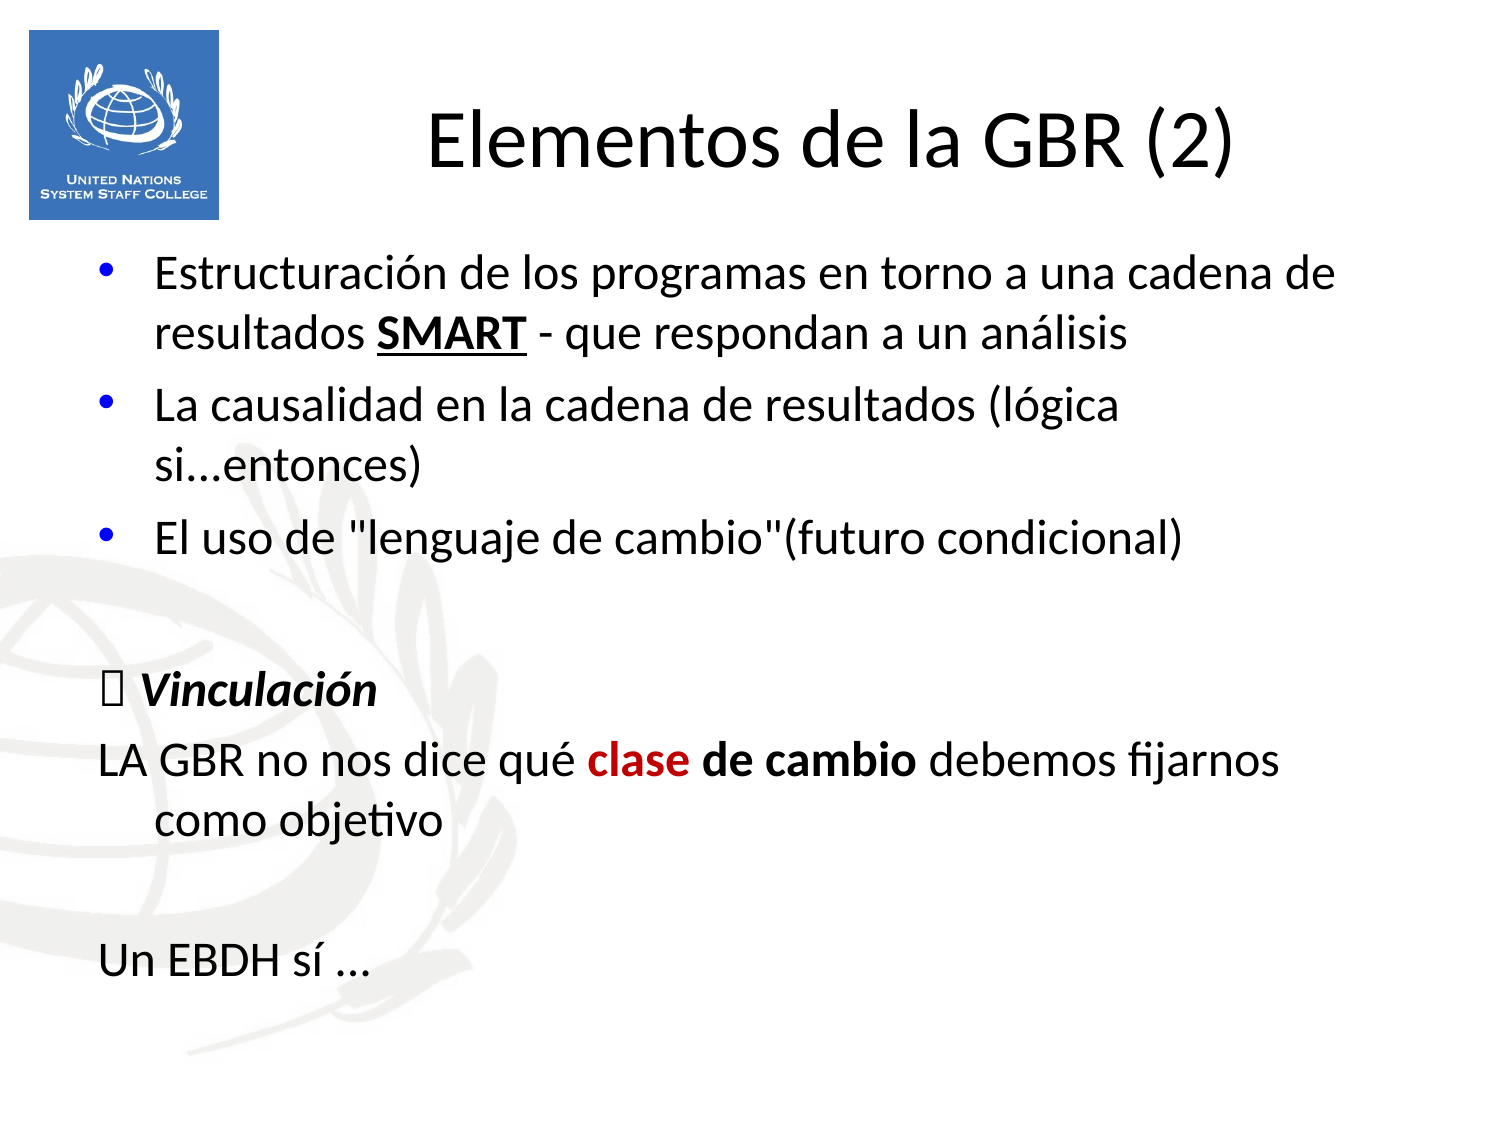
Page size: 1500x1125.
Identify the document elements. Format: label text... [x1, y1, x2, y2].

text_box Estructuración de los programas en torno a una cadena de resultados SMART - que respondan a un análisis La causalidad en la cadena de resultados (lógica si...entonces) El uso de "lenguaje de cambio"(futuro condicional)  Vinculación LA GBR no nos dice qué clase de cambio debemos fijarnos como objetivo Un EBDH sí ... [83, 231, 1412, 1090]
text_box Elementos de la GBR (2) [194, 76, 1470, 179]
picture [29, 30, 219, 220]
